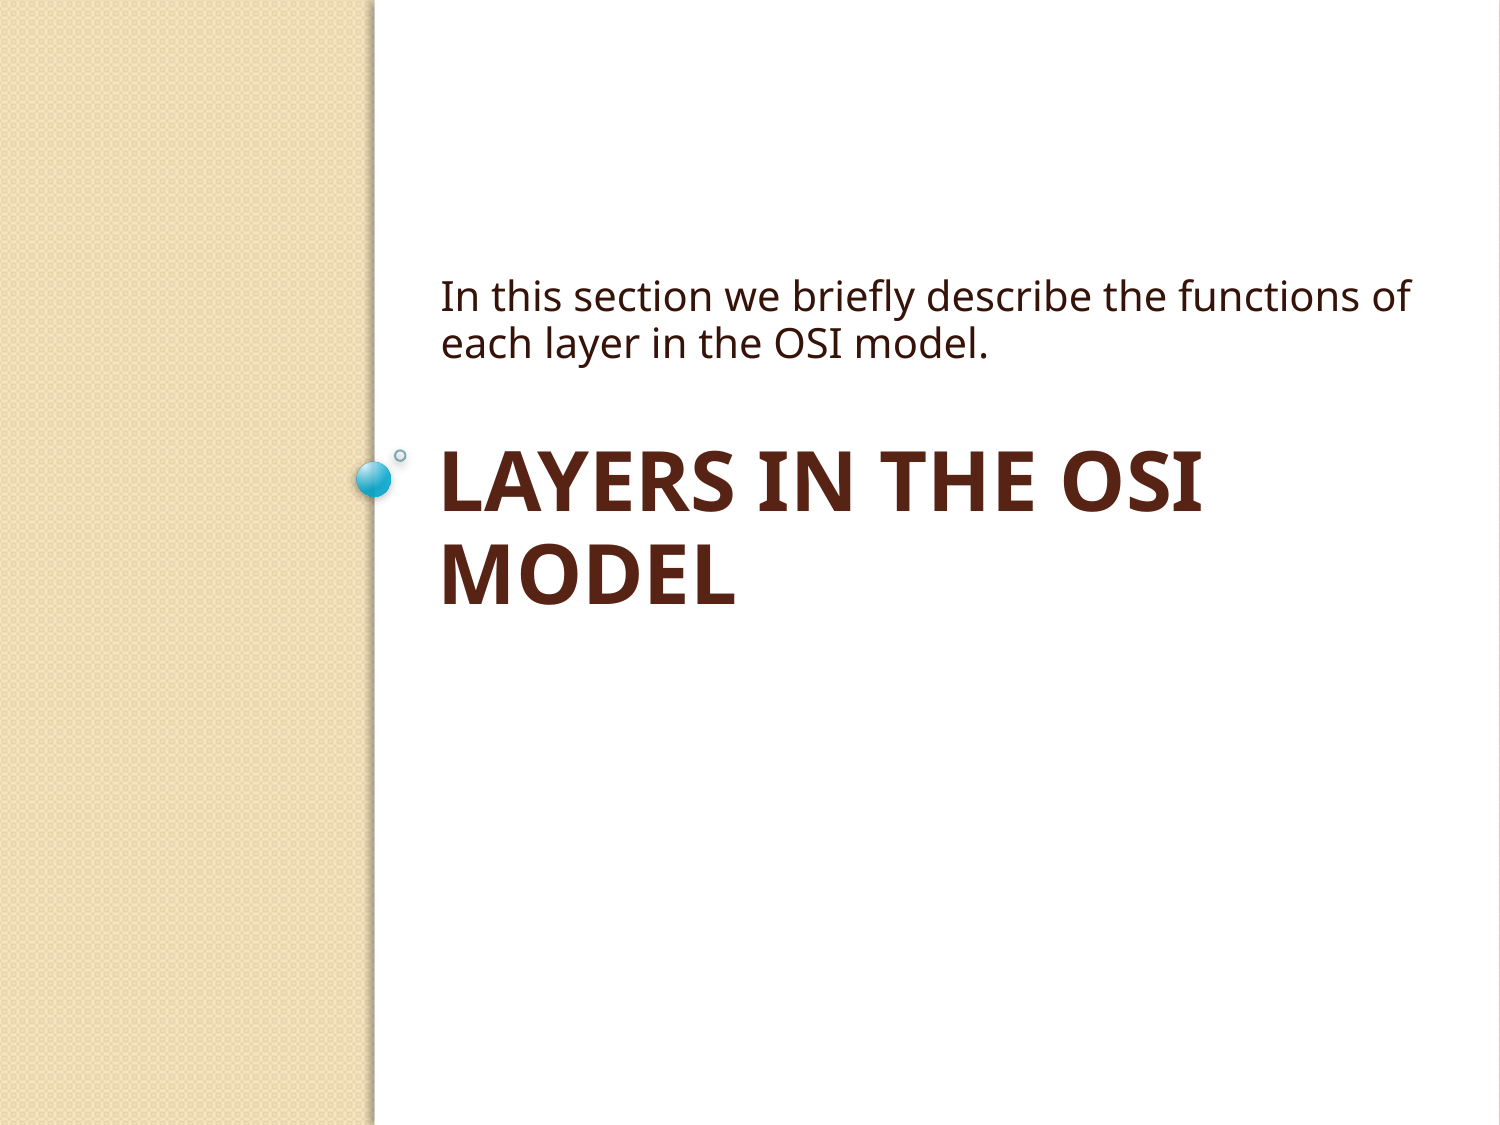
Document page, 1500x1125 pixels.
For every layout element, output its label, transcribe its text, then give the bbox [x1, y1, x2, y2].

title LAYERS IN THE OSI MODEL [422, 426, 1473, 802]
list In this section we briefly describe the functions of each layer in the OSI model. [422, 174, 1473, 423]
